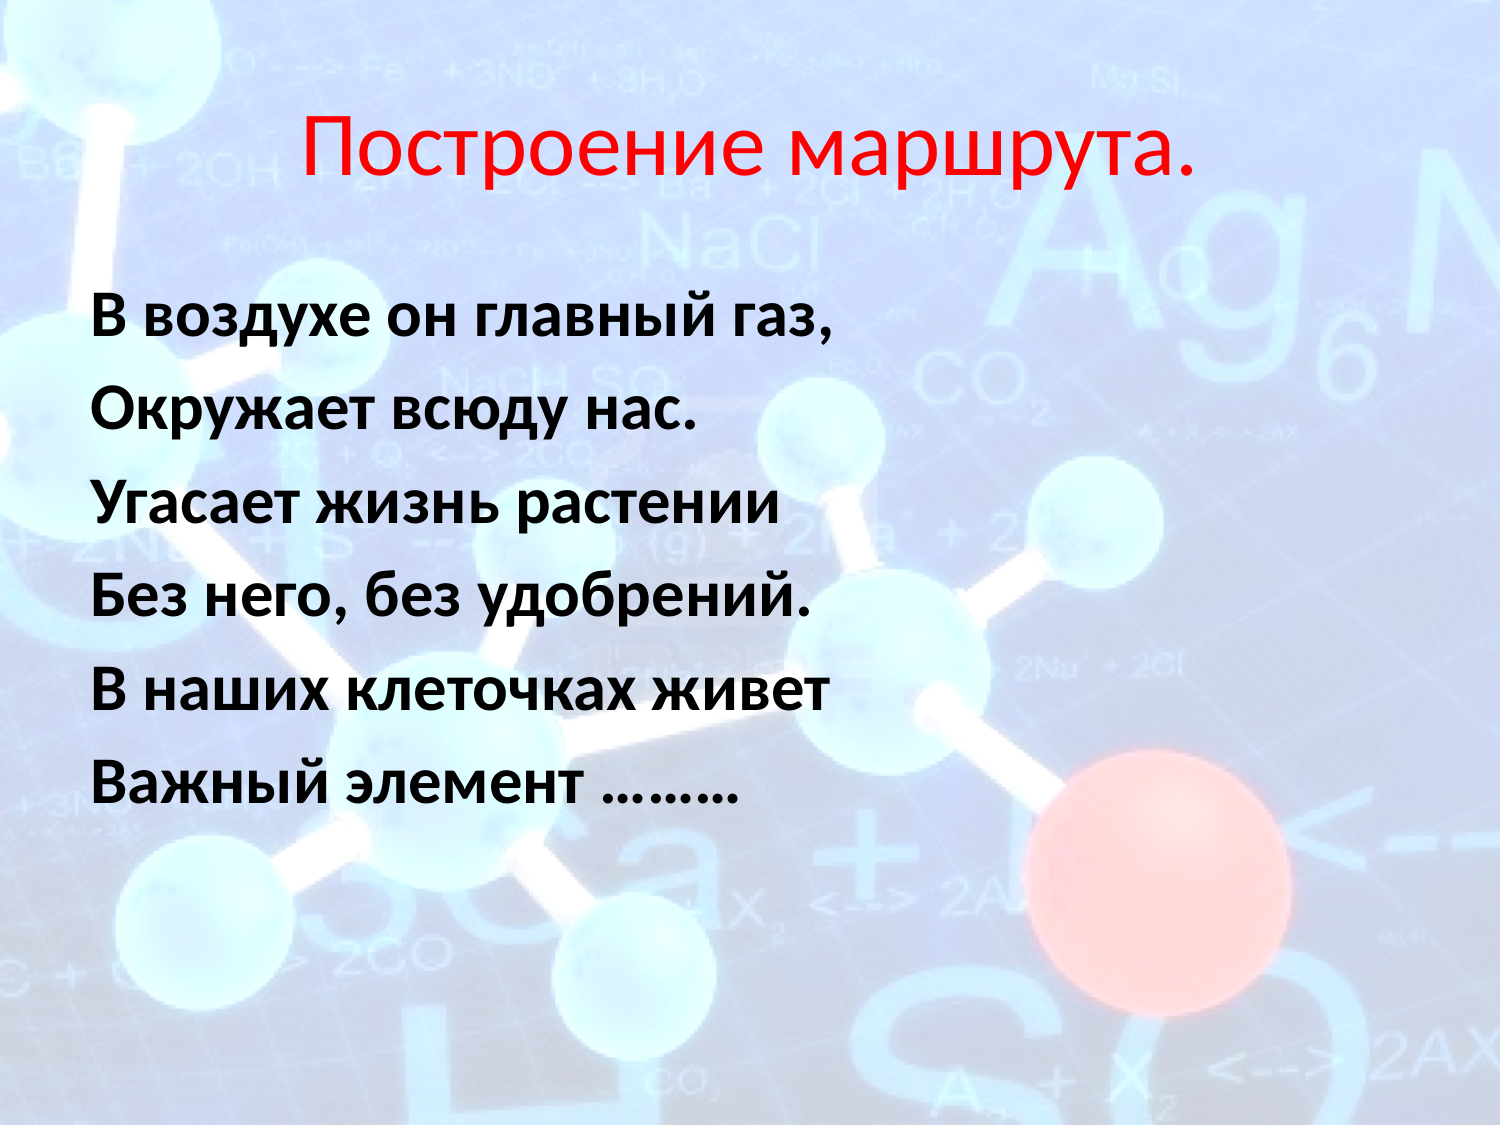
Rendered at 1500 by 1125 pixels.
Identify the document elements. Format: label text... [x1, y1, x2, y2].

picture [0, 0, 1500, 1125]
list В воздухе он главный газ, Окружает всюду нас. Угасает жизнь растении Без него, без удобрений. В наших клеточках живет Важный элемент ……… [75, 262, 1425, 1005]
title Построение маршрута. [75, 45, 1425, 233]
